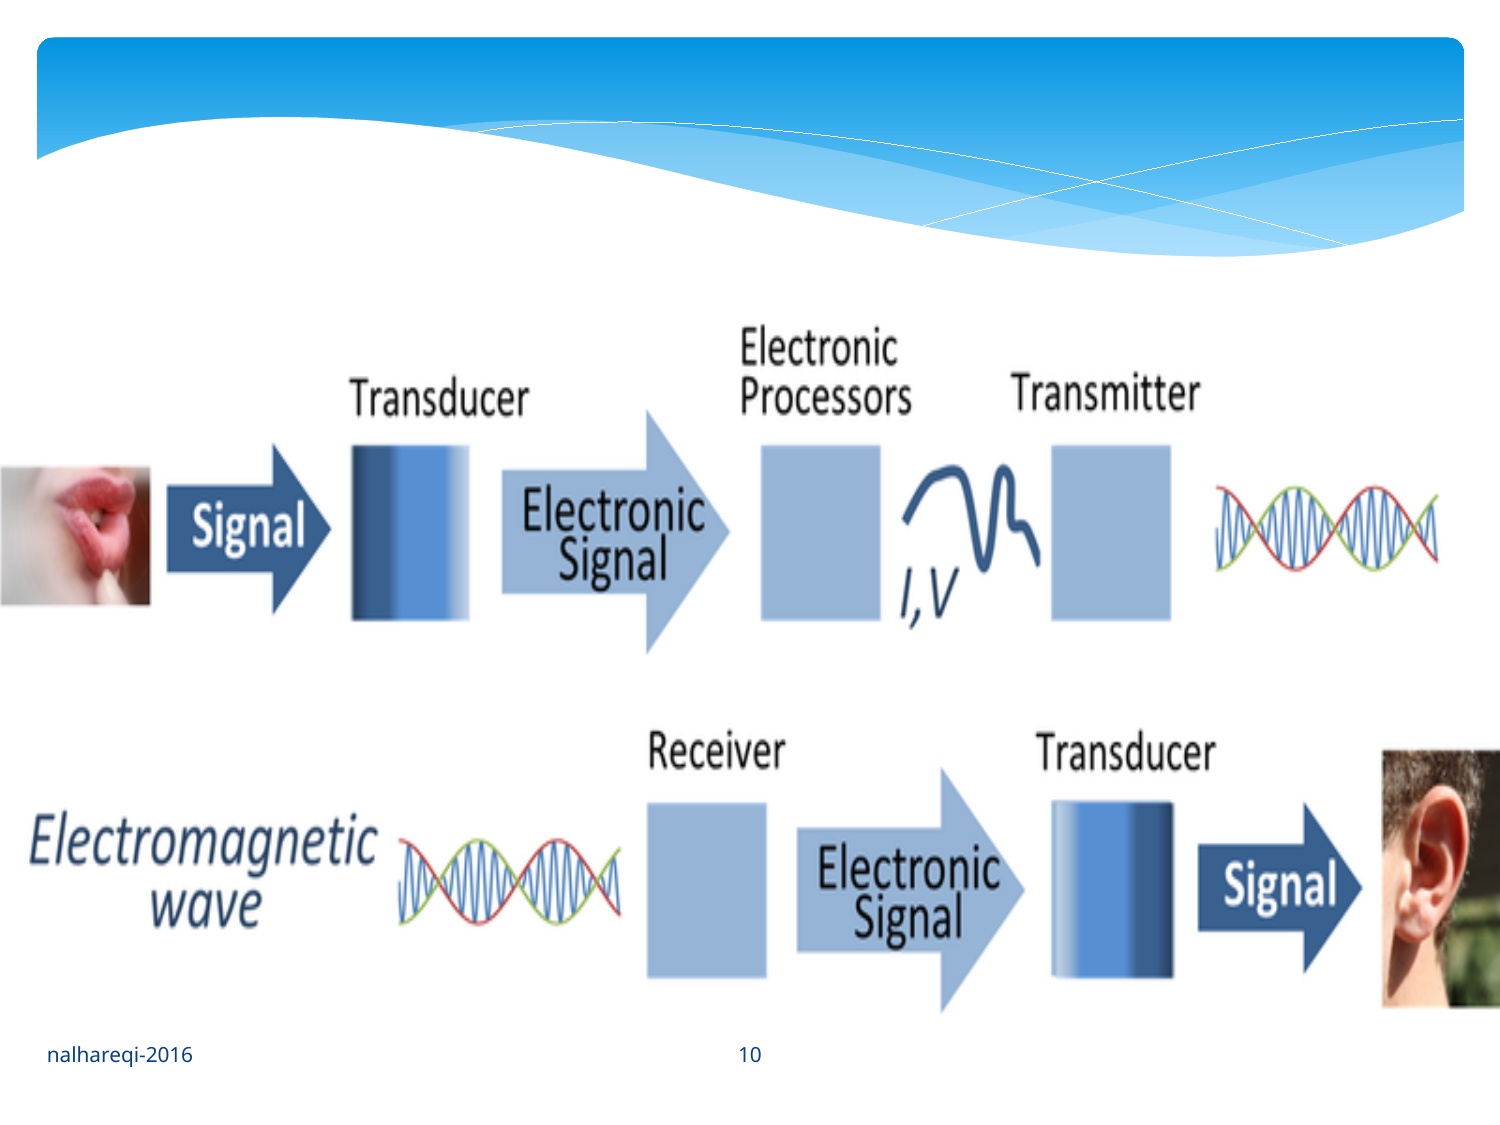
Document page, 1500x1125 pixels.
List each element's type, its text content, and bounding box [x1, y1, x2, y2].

slide_number 10 [654, 1035, 846, 1086]
footer nalhareqi-2016 [31, 1035, 653, 1086]
picture [0, 320, 1500, 1026]
